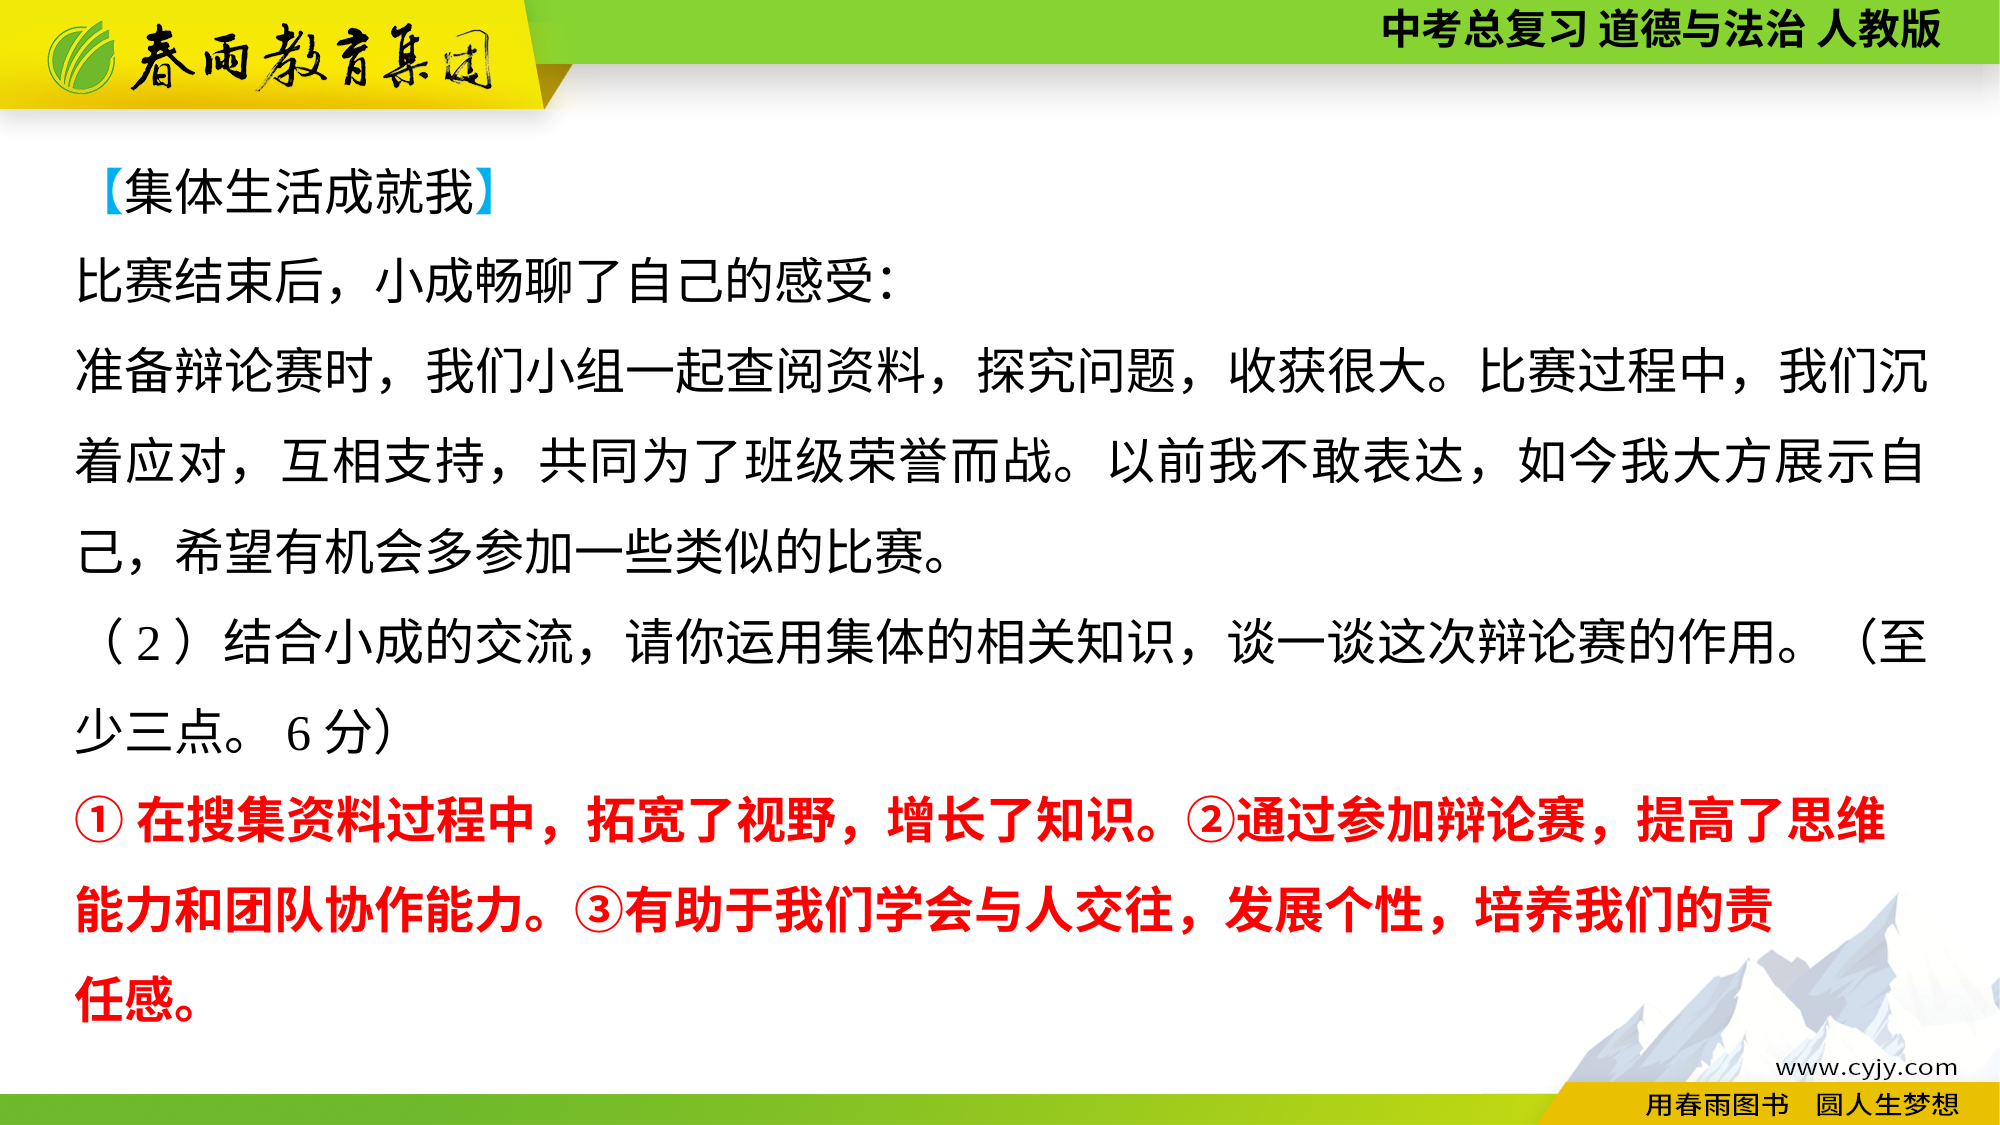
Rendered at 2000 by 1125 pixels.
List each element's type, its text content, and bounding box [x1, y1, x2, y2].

picture [0, 0, 2000, 1125]
text_box ①在搜集资料过程中，拓宽了视野，增长了知识。②通过参加辩论赛，提高了思维能力和团队协作能力。③有助于我们学会与人交往，发展个性，培养我们的责 任感。 [59, 751, 1944, 1037]
list 【集体生活成就我】 比赛结束后，小成畅聊了自己的感受： 准备辩论赛时，我们小组一起查阅资料，探究问题，收获很大。比赛过程中，我们沉着应对，互相支持，共同为了班级荣誉而战。以前我不敢表达，如今我大方展示自己，希望有机会多参加一些类似的比赛。 （2）结合小成的交流，请你运用集体的相关知识，谈一谈这次辩论赛的作用。（至少三点。6分） [59, 122, 1944, 751]
